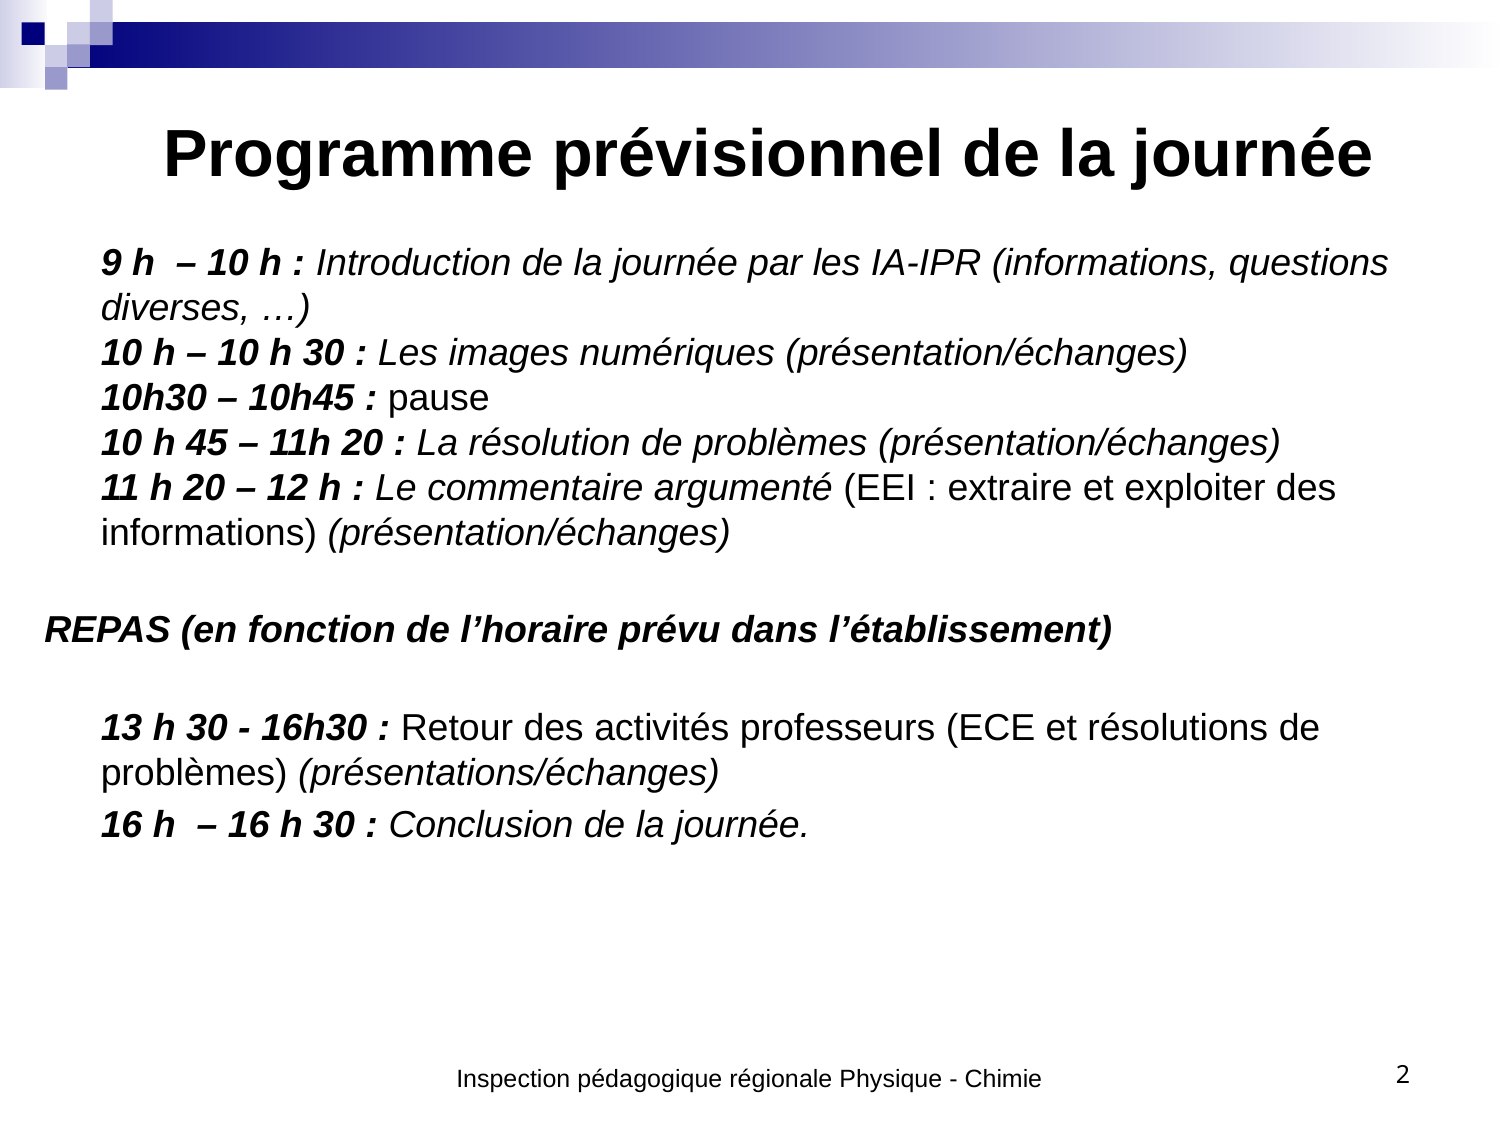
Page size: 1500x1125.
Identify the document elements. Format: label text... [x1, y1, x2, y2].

footer Inspection pédagogique régionale Physique - Chimie [395, 1059, 1105, 1100]
slide_number 2 [1105, 1059, 1425, 1100]
list Programme prévisionnel de la journée 9 h – 10 h : Introduction de la journée par les IA-IPR (informations, questions diverses, …) 10 h – 10 h 30 : Les images numériques (présentation/échanges) 10h30 – 10h45 : pause 10 h 45 – 11h 20 : La résolution de problèmes (présentation/échanges) 11 h 20 – 12 h : Le commentaire argumenté (EEI : extraire et exploiter des informations) (présentation/échanges) REPAS (en fonction de l’horaire prévu dans l’établissement) 13 h 30 - 16h30 : Retour des activités professeurs (ECE et résolutions de problèmes) (présentations/échanges) 16 h – 16 h 30 : Conclusion de la journée. [29, 101, 1471, 1059]
